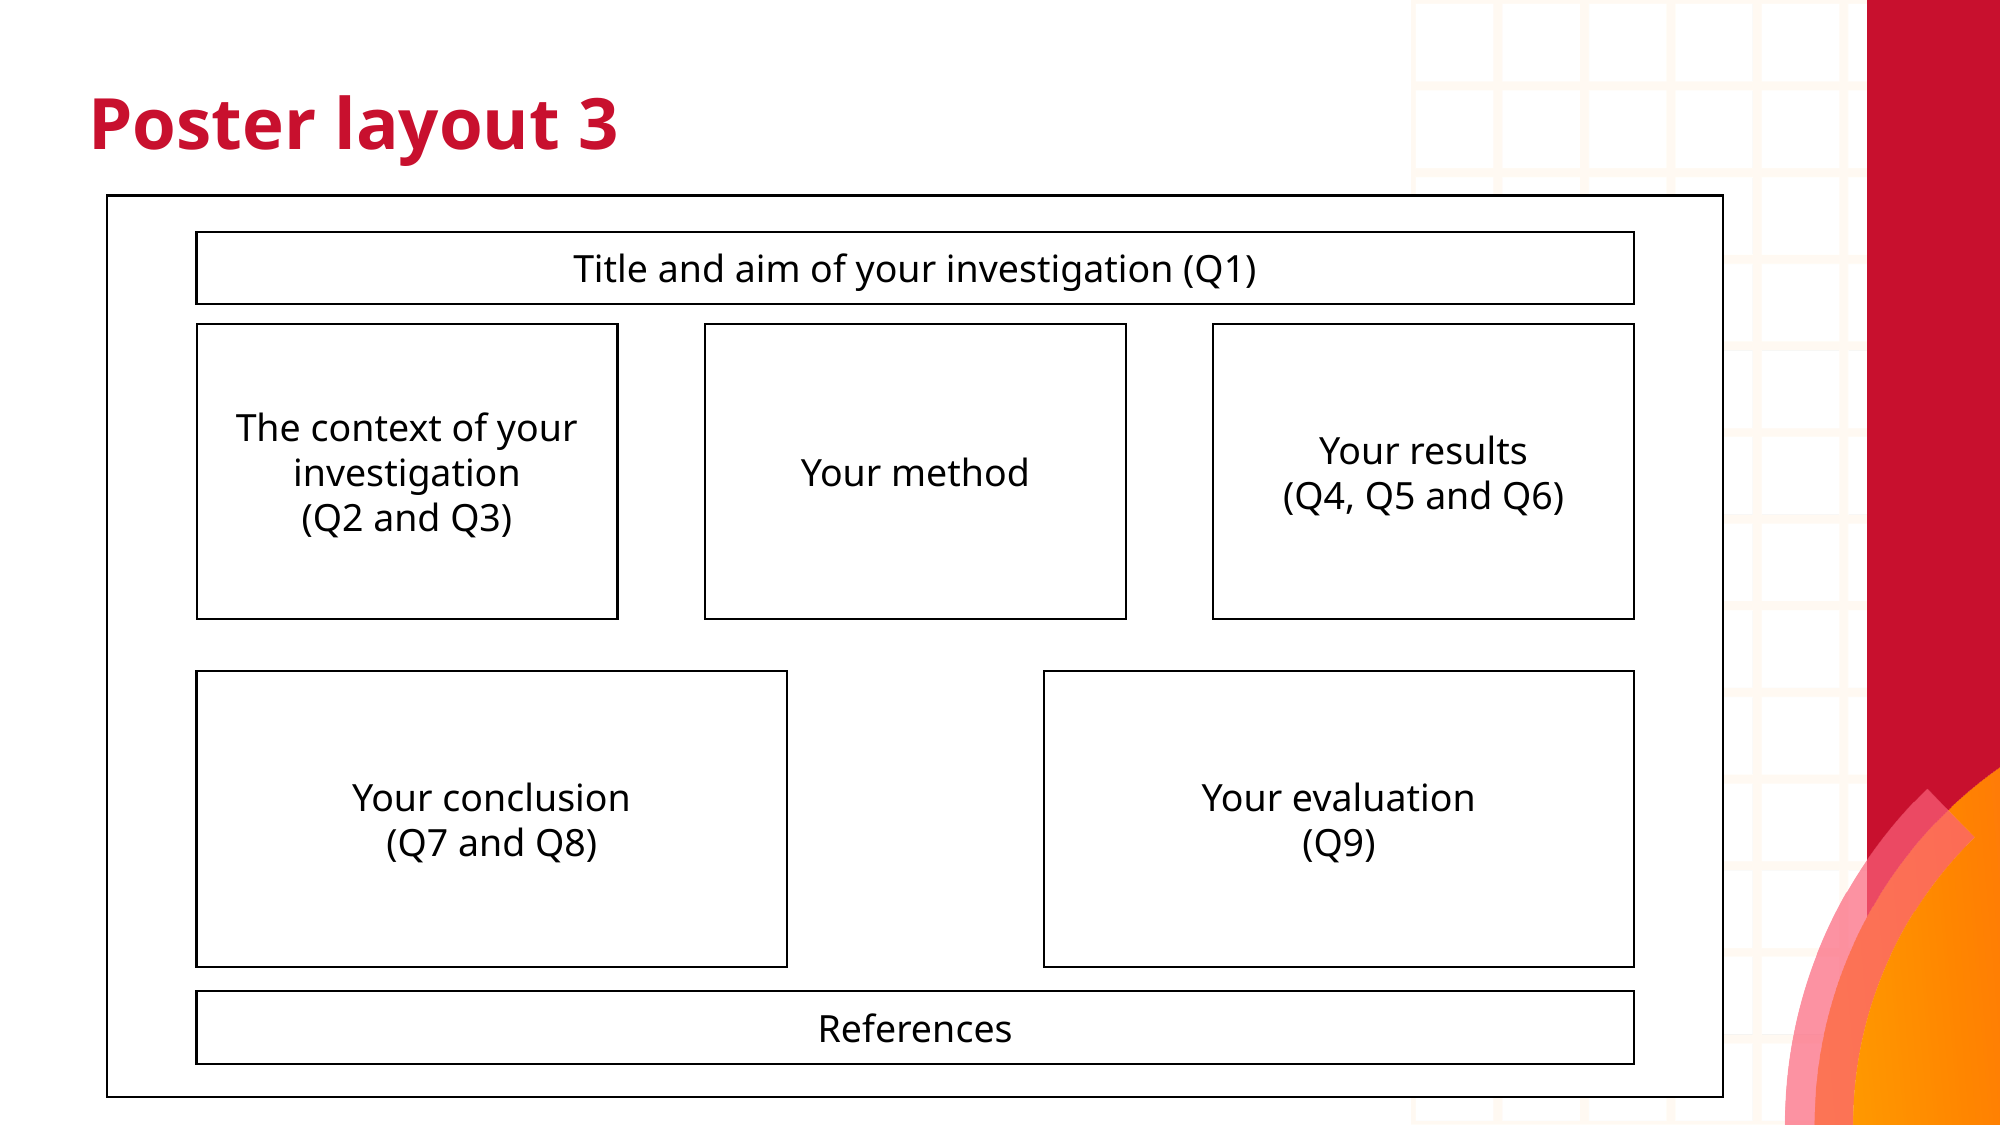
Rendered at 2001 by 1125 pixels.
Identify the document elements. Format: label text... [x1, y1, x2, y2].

title Poster layout 3 [88, 88, 1743, 161]
text_box Your method [704, 323, 1127, 620]
text_box References [195, 990, 1635, 1065]
text_box Title and aim of your investigation (Q1) [195, 231, 1635, 305]
text_box Your conclusion (Q7 and Q8) [195, 670, 788, 968]
text_box Your evaluation (Q9) [1043, 670, 1635, 968]
text_box The context of your investigation (Q2 and Q3) [196, 323, 619, 620]
text_box [106, 194, 1724, 1098]
text_box Your results (Q4, Q5 and Q6) [1212, 323, 1635, 620]
picture [1411, 0, 2000, 1125]
